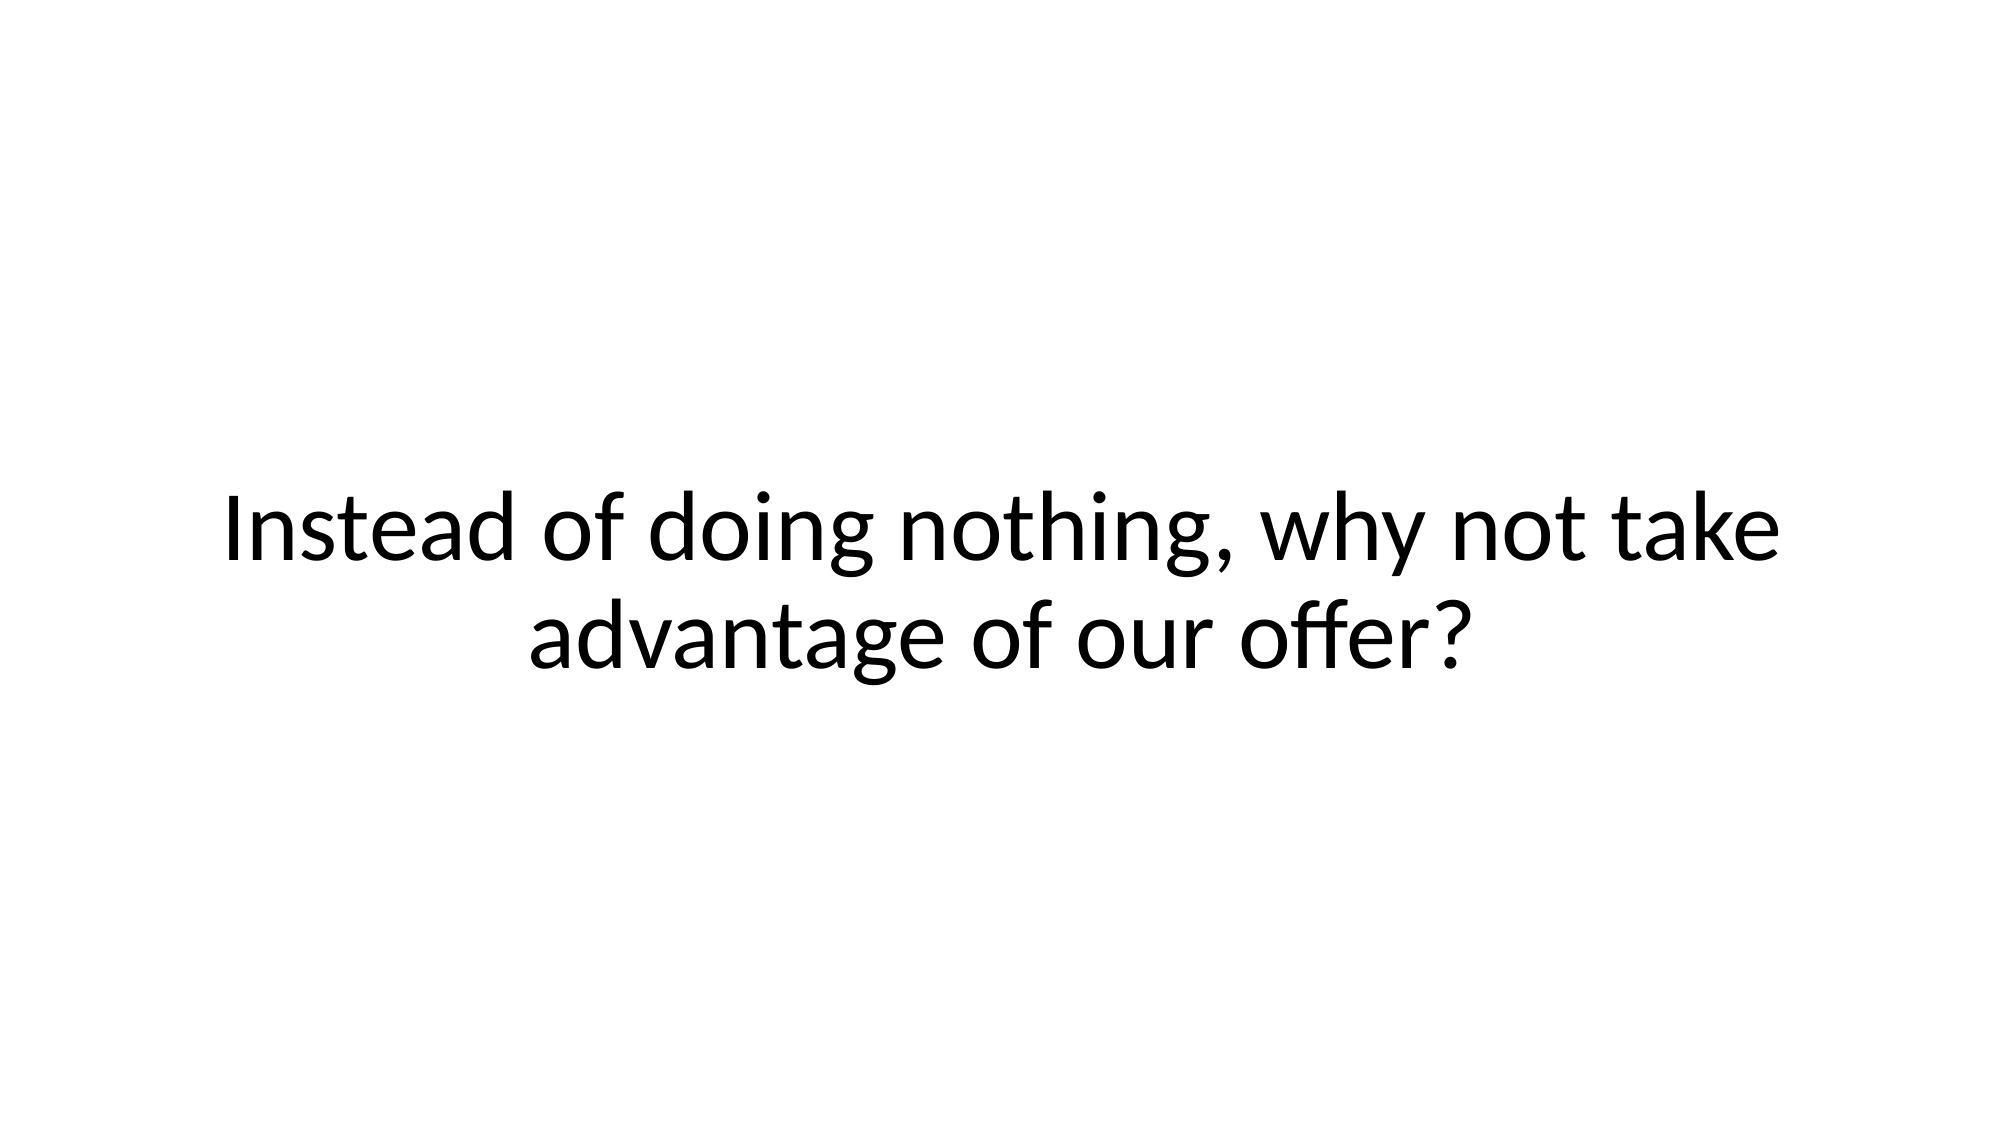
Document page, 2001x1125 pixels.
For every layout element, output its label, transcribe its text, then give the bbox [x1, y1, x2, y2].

list Instead of doing nothing, why not take advantage of our offer? [140, 466, 1866, 950]
